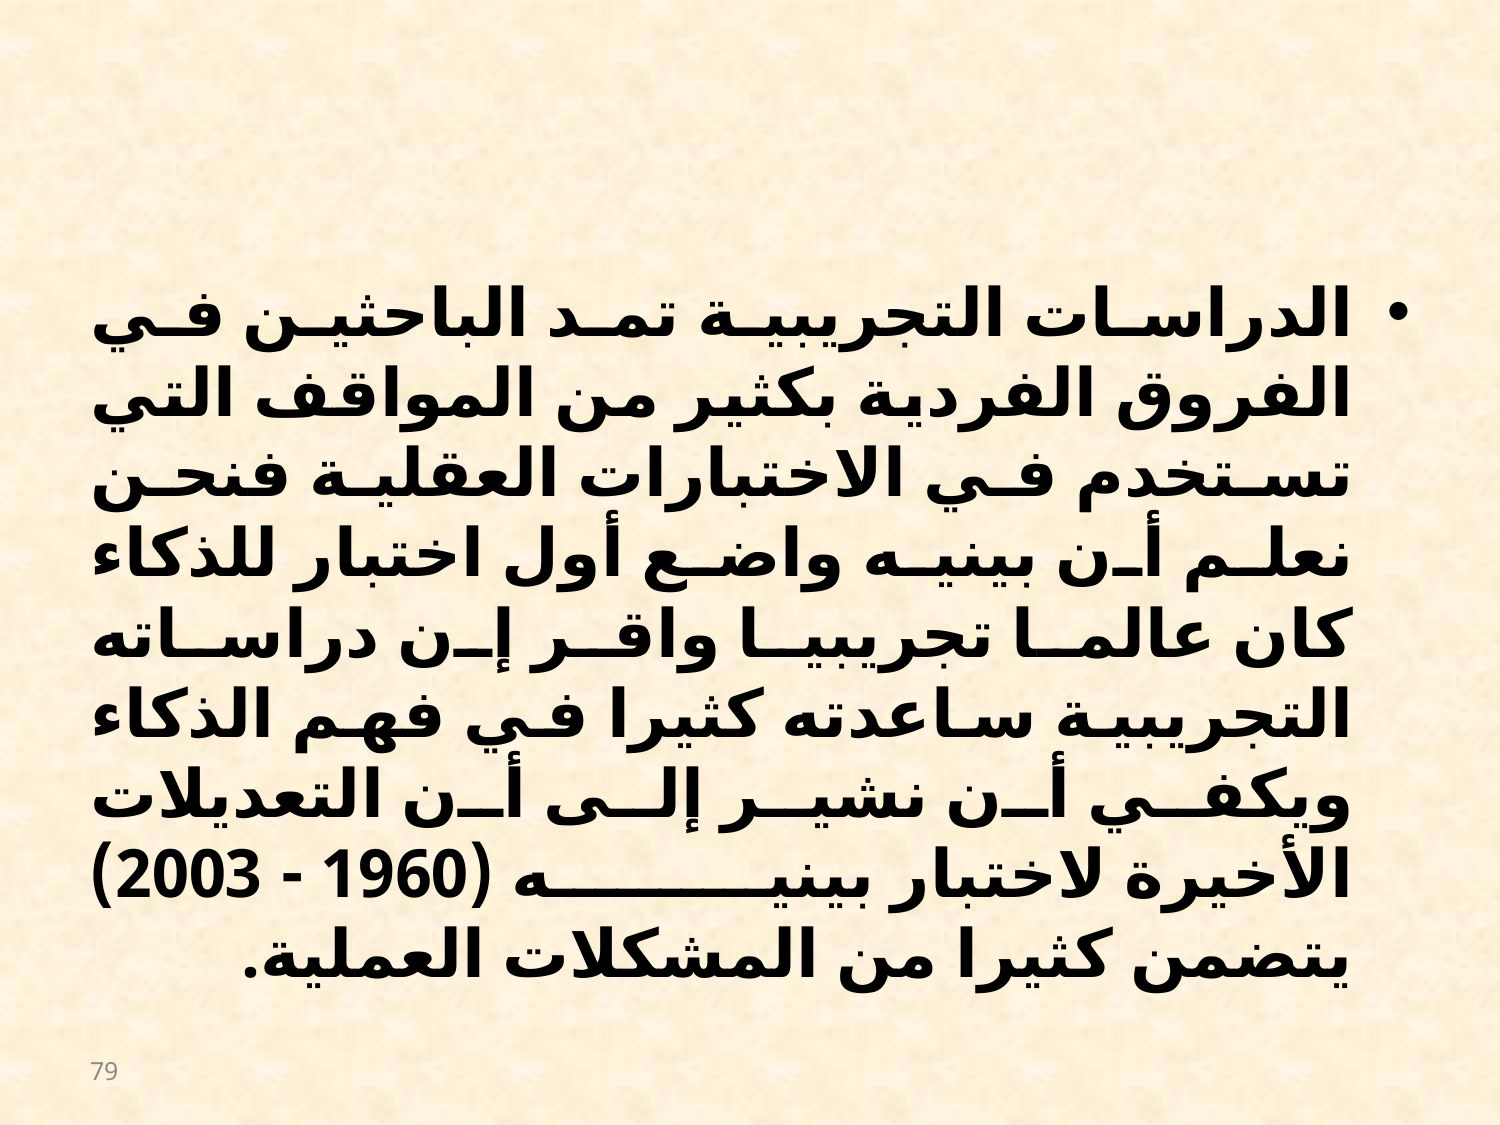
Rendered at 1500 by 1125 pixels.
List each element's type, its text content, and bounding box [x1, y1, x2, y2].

picture [0, 0, 1500, 1125]
slide_number 79 [75, 1042, 425, 1103]
list الدراسات التجريبية تمد الباحثين في الفروق الفردية بكثير من المواقف التي تستخدم في الاختبارات العقلية فنحن نعلم أن بينيه واضع أول اختبار للذكاء كان عالما تجريبيا واقر إن دراساته التجريبية ساعدته كثيرا في فهم الذكاء ويكفي أن نشير إلى أن التعديلات الأخيرة لاختبار بينيه (1960 - 2003) يتضمن كثيرا من المشكلات العملية. [75, 262, 1425, 1005]
